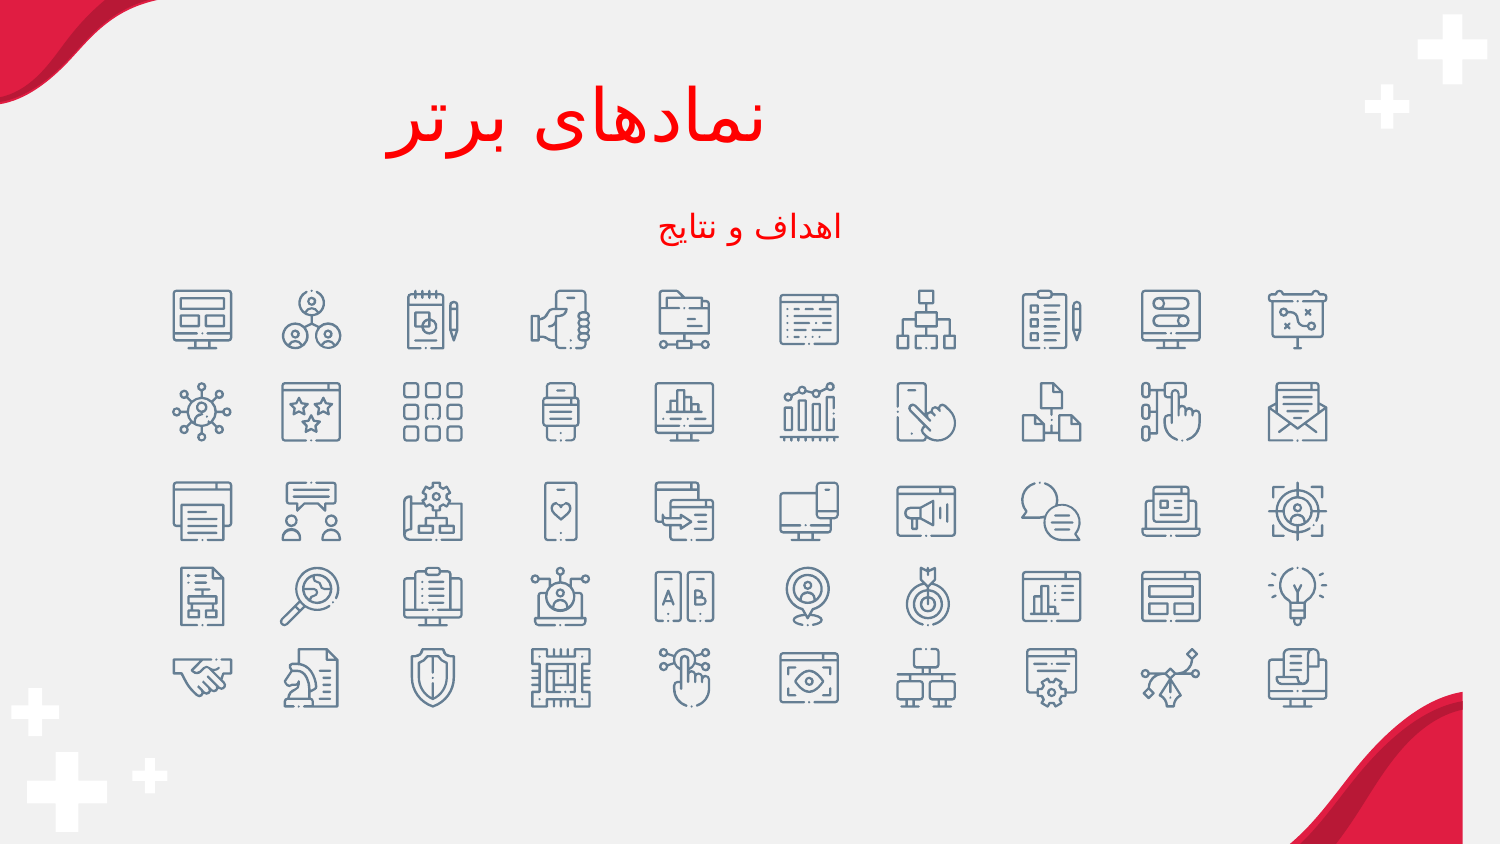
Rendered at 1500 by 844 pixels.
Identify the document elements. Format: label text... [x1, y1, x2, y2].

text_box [1140, 289, 1202, 350]
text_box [782, 566, 836, 627]
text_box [279, 289, 344, 350]
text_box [902, 566, 951, 627]
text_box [172, 481, 233, 542]
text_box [654, 481, 715, 542]
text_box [541, 381, 580, 442]
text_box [402, 381, 463, 442]
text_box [654, 570, 715, 623]
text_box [1141, 485, 1201, 538]
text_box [779, 481, 840, 542]
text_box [277, 566, 345, 627]
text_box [172, 289, 233, 350]
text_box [171, 381, 234, 442]
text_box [402, 481, 463, 542]
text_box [1140, 381, 1202, 442]
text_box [410, 647, 456, 708]
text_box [896, 381, 957, 442]
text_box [1021, 381, 1082, 442]
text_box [779, 293, 840, 346]
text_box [1140, 570, 1202, 623]
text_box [543, 481, 579, 542]
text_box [1021, 570, 1082, 623]
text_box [895, 647, 957, 708]
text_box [283, 647, 339, 708]
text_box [1267, 647, 1328, 708]
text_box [407, 289, 459, 350]
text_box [530, 289, 592, 350]
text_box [1016, 481, 1087, 542]
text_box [179, 566, 225, 627]
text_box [658, 289, 711, 350]
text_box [1267, 381, 1328, 442]
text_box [1267, 566, 1328, 627]
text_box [402, 566, 463, 627]
text_box اهداف و نتایج [171, 189, 1328, 270]
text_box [657, 647, 712, 708]
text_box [1025, 647, 1078, 708]
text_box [281, 381, 342, 442]
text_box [778, 381, 840, 442]
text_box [896, 485, 957, 538]
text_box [1267, 481, 1328, 542]
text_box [530, 647, 592, 708]
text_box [530, 566, 592, 627]
title نمادهای برتر [0, 53, 1157, 133]
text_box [896, 289, 957, 350]
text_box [280, 481, 342, 542]
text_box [779, 651, 840, 704]
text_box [654, 381, 715, 442]
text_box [172, 658, 233, 698]
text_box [1267, 289, 1328, 350]
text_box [1021, 289, 1082, 350]
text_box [1140, 647, 1202, 708]
